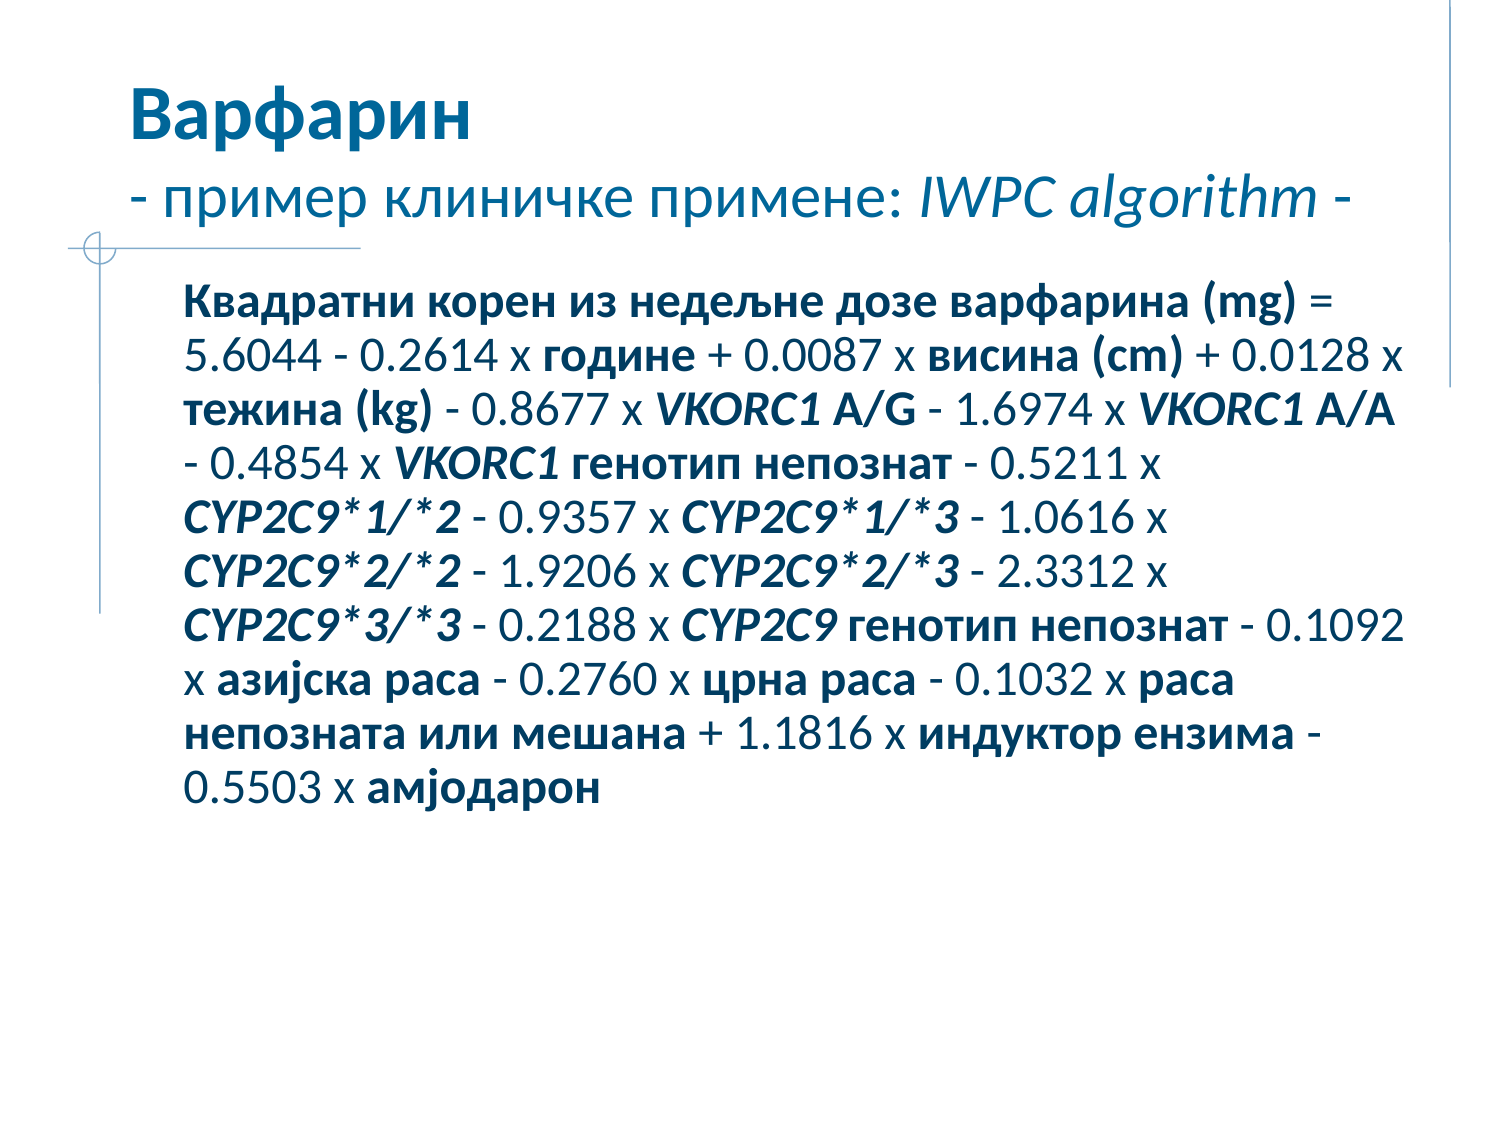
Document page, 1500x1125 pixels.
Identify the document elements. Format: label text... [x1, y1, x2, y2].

text_box Квадратни корен из недељне дозе варфарина (mg) = 5.6044 - 0.2614 x године + 0.0087 x висина (cm) + 0.0128 x тежина (kg) - 0.8677 x VKORC1 A/G - 1.6974 x VKORC1 A/A - 0.4854 x VKORC1 генотип непознат - 0.5211 x CYP2C9*1/*2 - 0.9357 x CYP2C9*1/*3 - 1.0616 x CYP2C9*2/*2 - 1.9206 x CYP2C9*2/*3 - 2.3312 x CYP2C9*3/*3 - 0.2188 x CYP2C9 генотип непознат - 0.1092 x азијска раса - 0.2760 x црна раса - 0.1032 x раса непозната или мешана + 1.1816 x индуктор ензима - 0.5503 x амјодарон [112, 267, 1435, 1028]
title Варфарин - пример клиничке примене: IWPC algorithm - [113, 49, 1436, 238]
